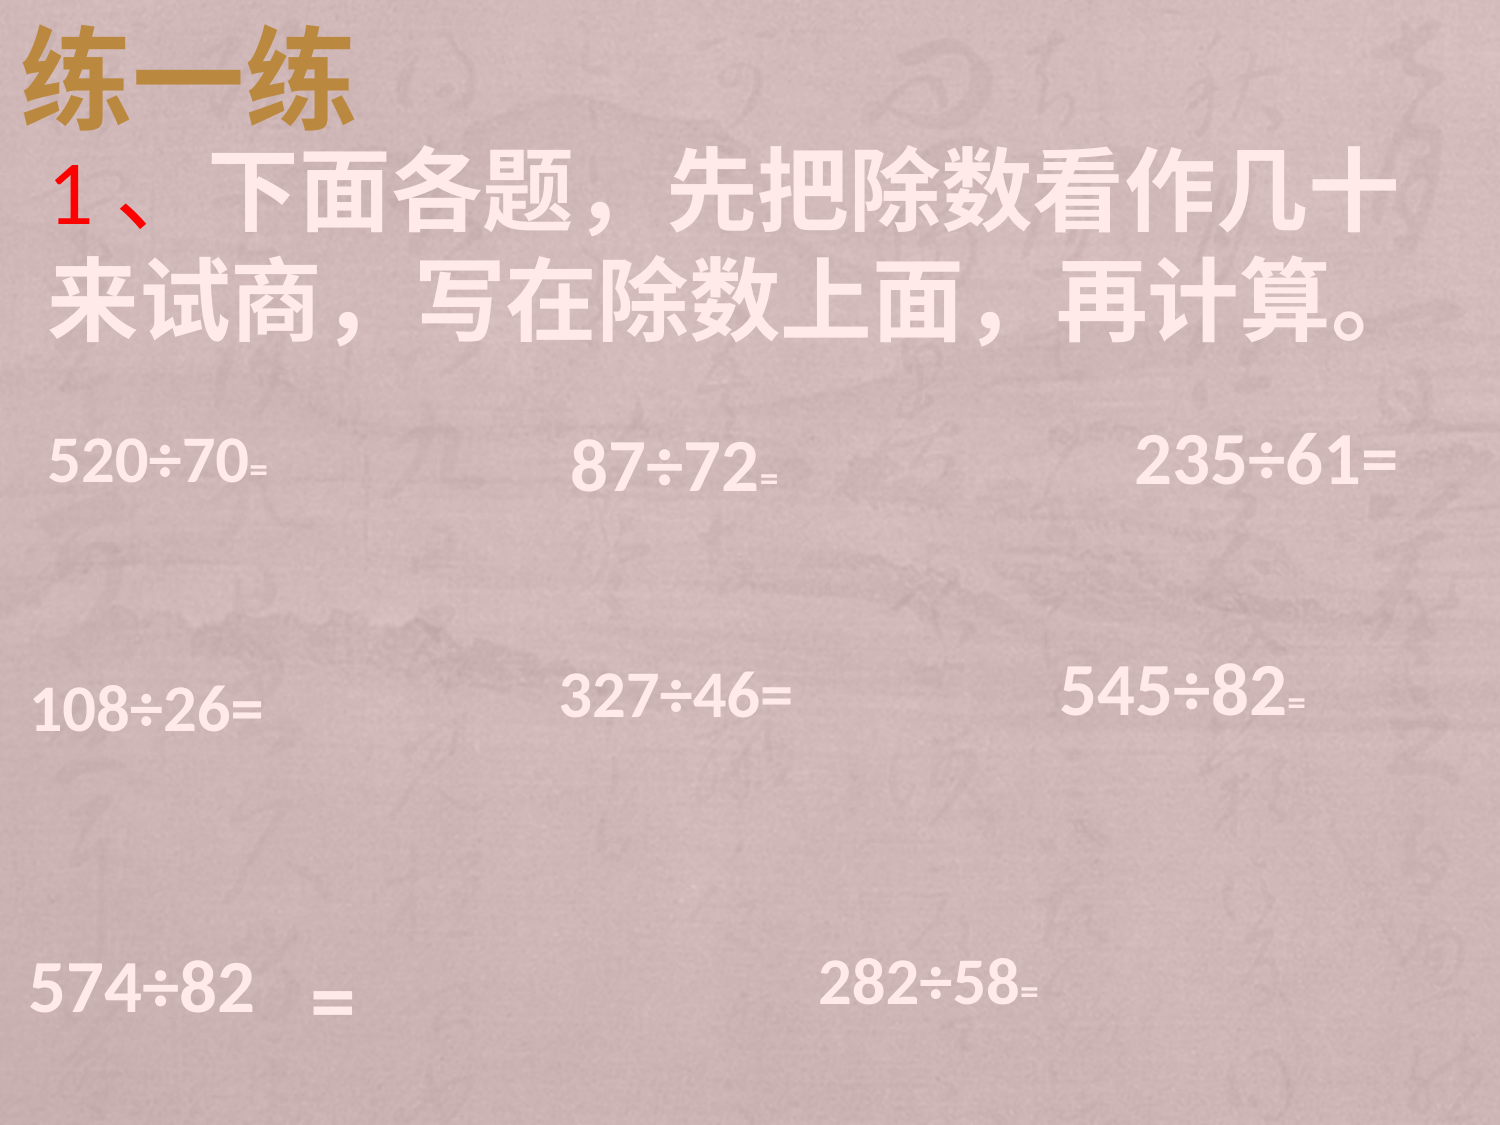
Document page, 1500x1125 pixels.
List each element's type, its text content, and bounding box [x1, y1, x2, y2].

text_box = [295, 933, 414, 1058]
text_box 87÷72= [555, 408, 1120, 514]
text_box 545÷82= [1045, 633, 1500, 739]
text_box 327÷46= [543, 643, 993, 739]
text_box 574÷82 [14, 930, 404, 1036]
text_box 235÷61= [1119, 402, 1500, 507]
text_box 520÷70= [32, 408, 555, 504]
text_box 1、下面各题，先把除数看作几十来试商，写在除数上面，再计算。 [32, 125, 1500, 361]
text_box 108÷26= [14, 656, 349, 752]
text_box 282÷58= [803, 930, 1117, 1026]
text_box 练一练 [5, 1, 373, 152]
